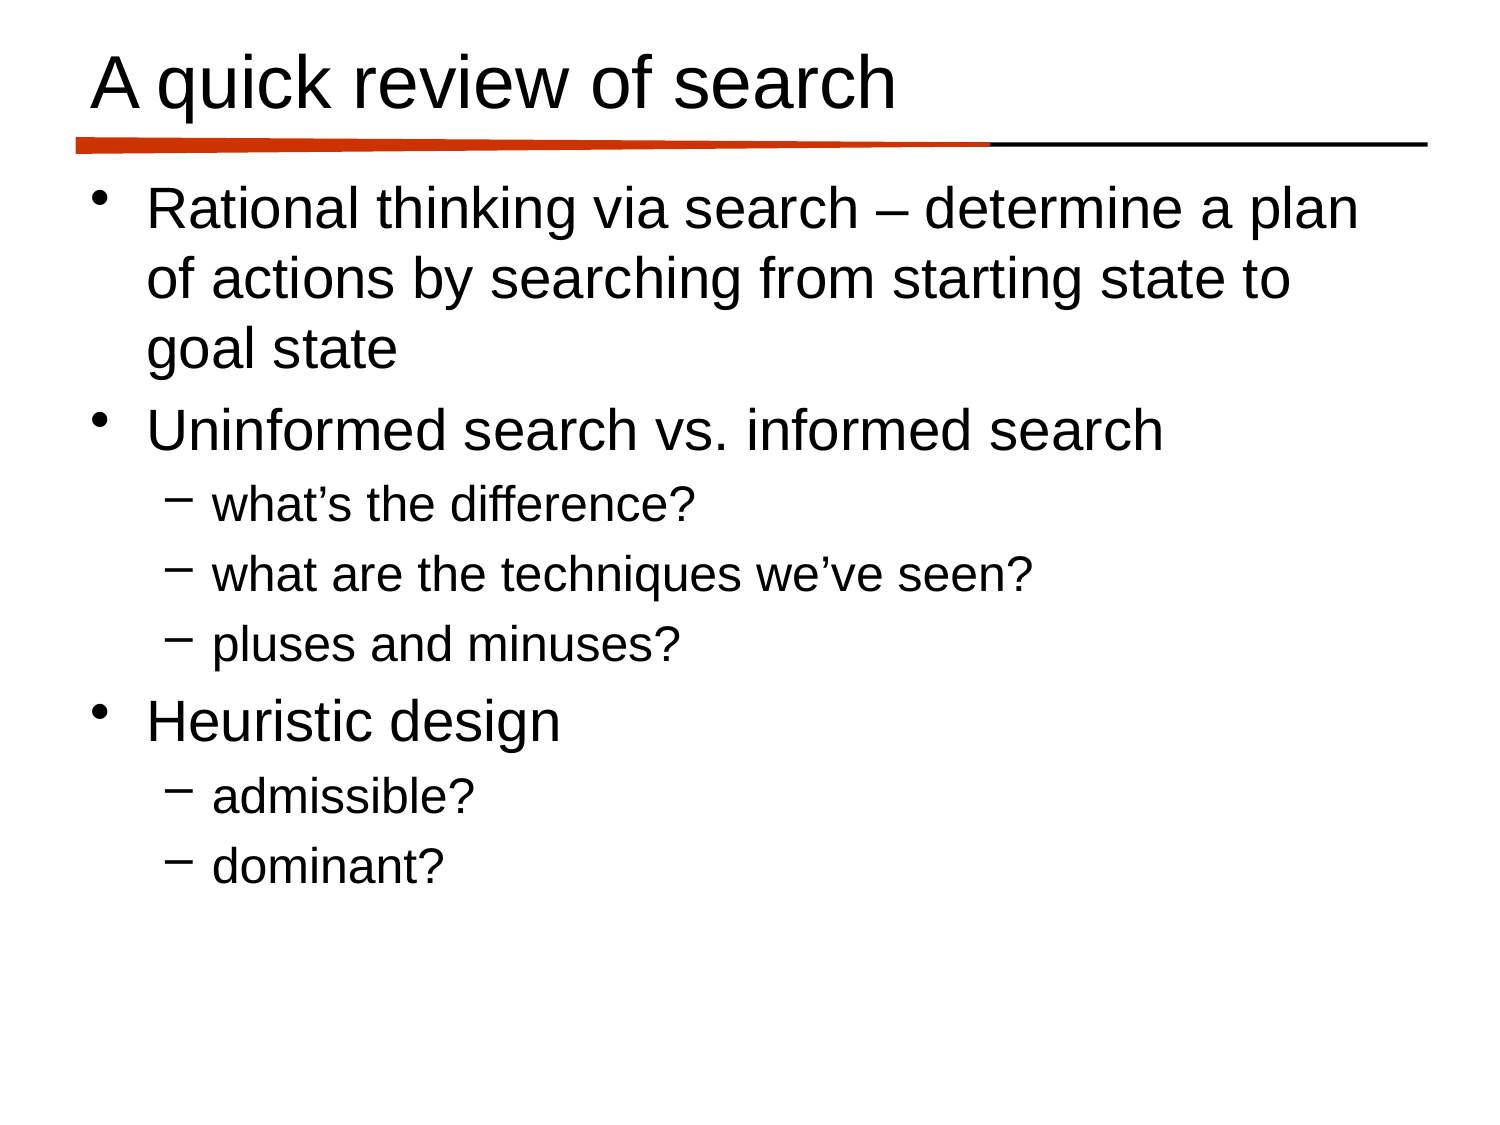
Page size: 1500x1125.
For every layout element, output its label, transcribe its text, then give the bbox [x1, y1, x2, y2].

title A quick review of search [74, 24, 1426, 133]
list Rational thinking via search – determine a plan of actions by searching from starting state to goal state Uninformed search vs. informed search what’s the difference? what are the techniques we’ve seen? pluses and minuses? Heuristic design admissible? dominant? [74, 162, 1426, 1006]
